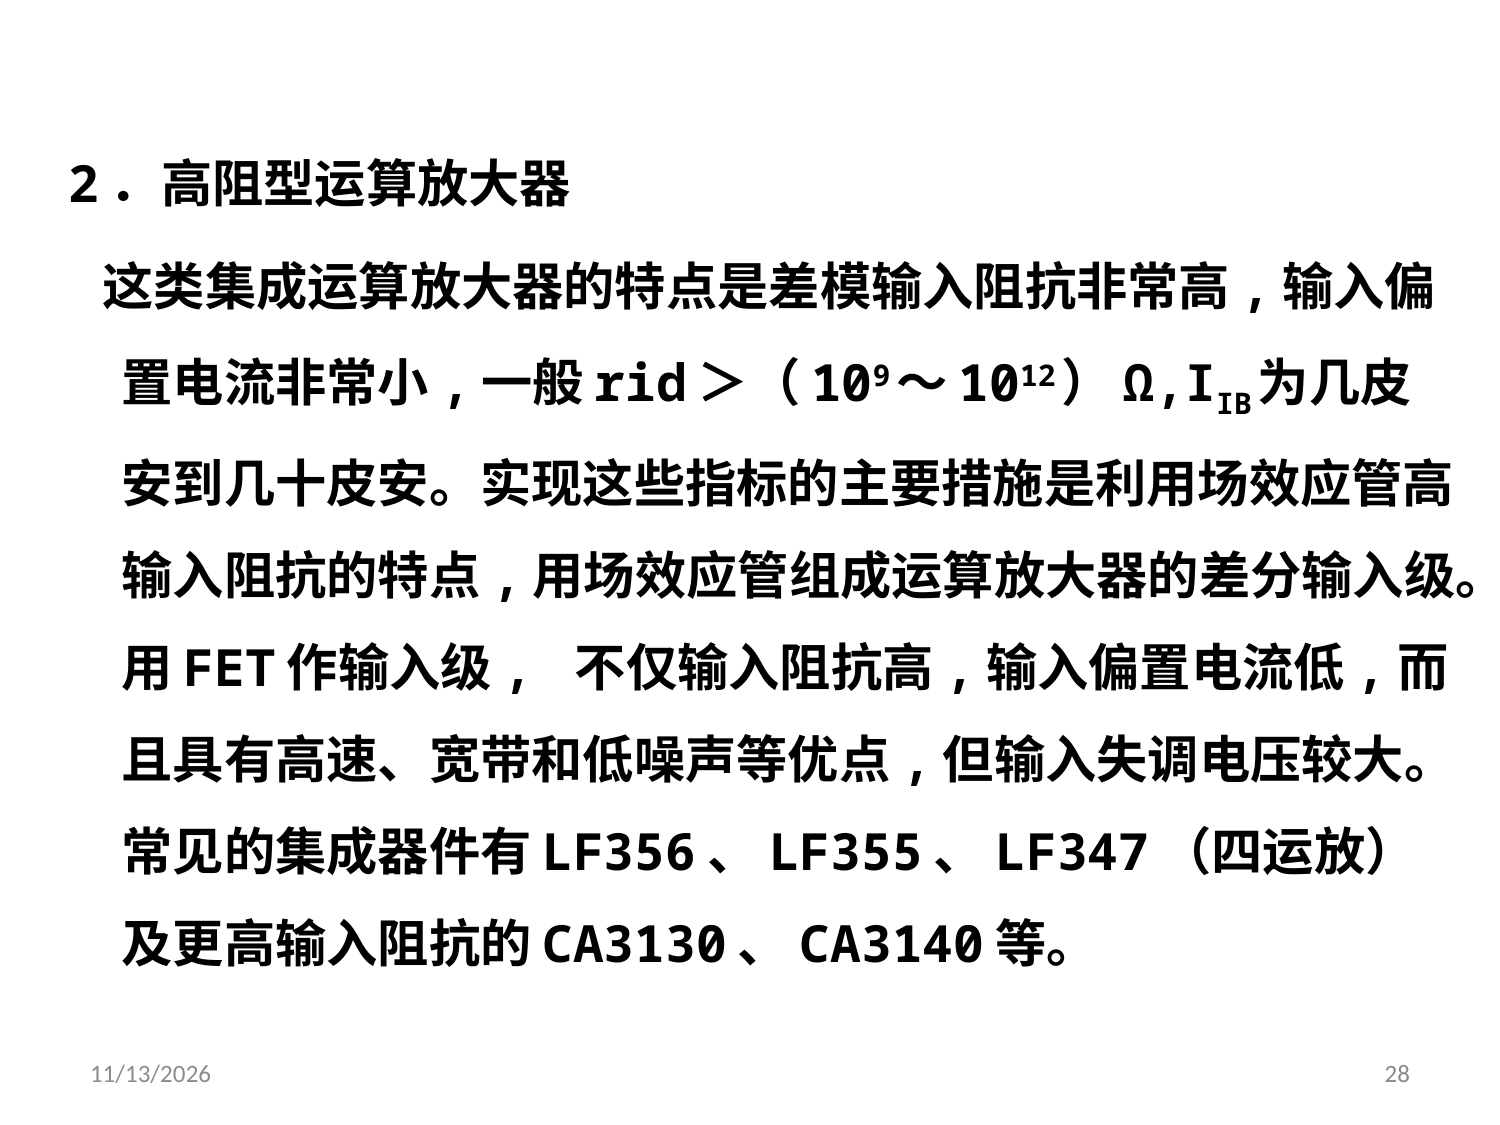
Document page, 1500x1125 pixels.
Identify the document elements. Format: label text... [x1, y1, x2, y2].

list 2．高阻型运算放大器 这类集成运算放大器的特点是差模输入阻抗非常高,输入偏置电流非常小,一般rid＞（109～1012）Ω,IIB为几皮安到几十皮安。实现这些指标的主要措施是利用场效应管高输入阻抗的特点,用场效应管组成运算放大器的差分输入级。用FET作输入级, 不仅输入阻抗高,输入偏置电流低,而且具有高速、宽带和低噪声等优点,但输入失调电压较大。常见的集成器件有LF356、LF355、LF347（四运放）及更高输入阻抗的CA3130、CA3140等。 [52, 113, 1471, 1001]
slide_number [75, 1042, 425, 1103]
slide_number 28 [1074, 1042, 1425, 1103]
